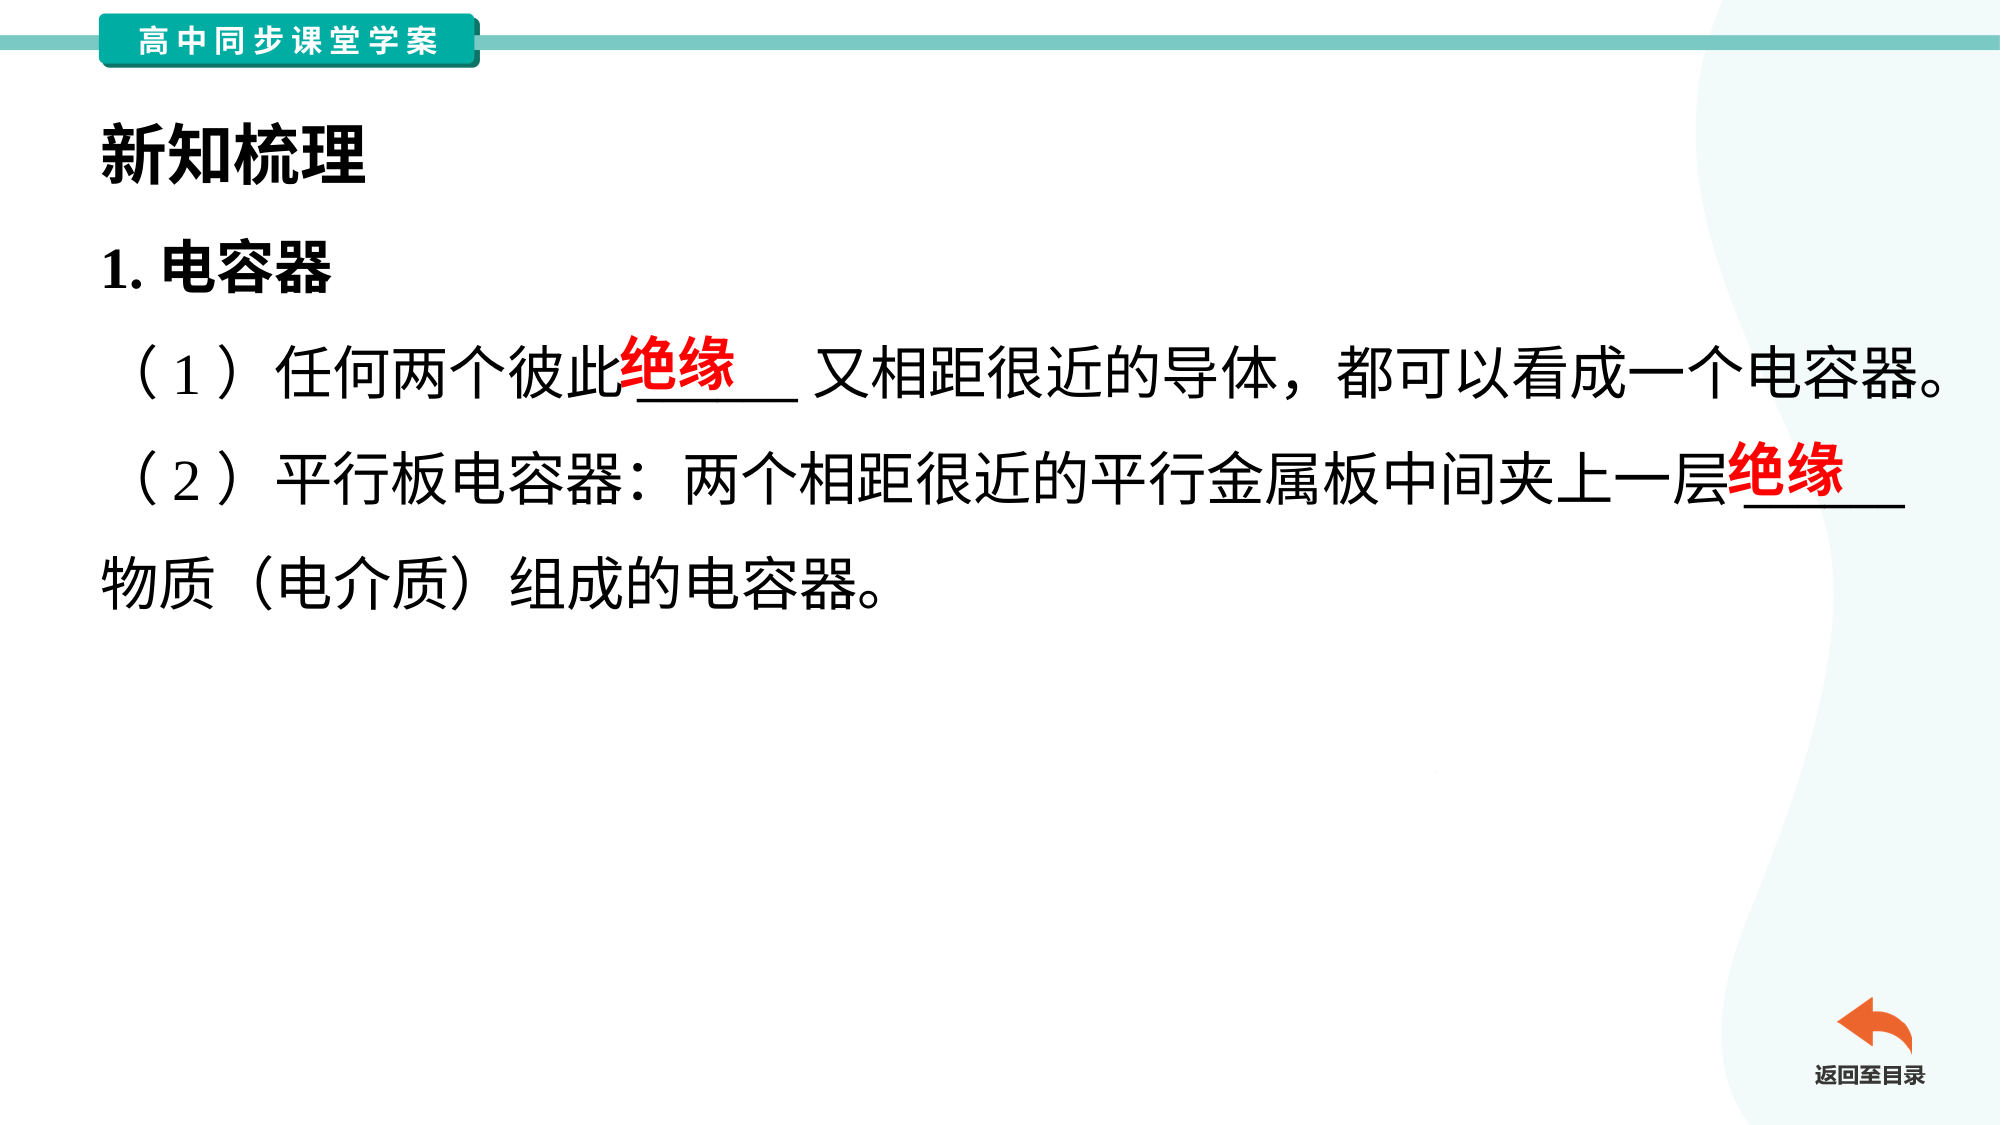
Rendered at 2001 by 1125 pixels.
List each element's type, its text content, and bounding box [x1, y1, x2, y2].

picture [0, 0, 2000, 1125]
text_box 绝缘 [598, 295, 758, 386]
text_box 1.电容器 （1）任何两个彼此______又相距很近的导体，都可以看成一个电容器。 （2）平行板电容器：两个相距很近的平行金属板中间夹上一层______ 物质（电介质）组成的电容器。 [100, 193, 1899, 606]
text_box 新知梳理 [100, 76, 1899, 193]
text_box 绝缘 [1706, 401, 1866, 493]
